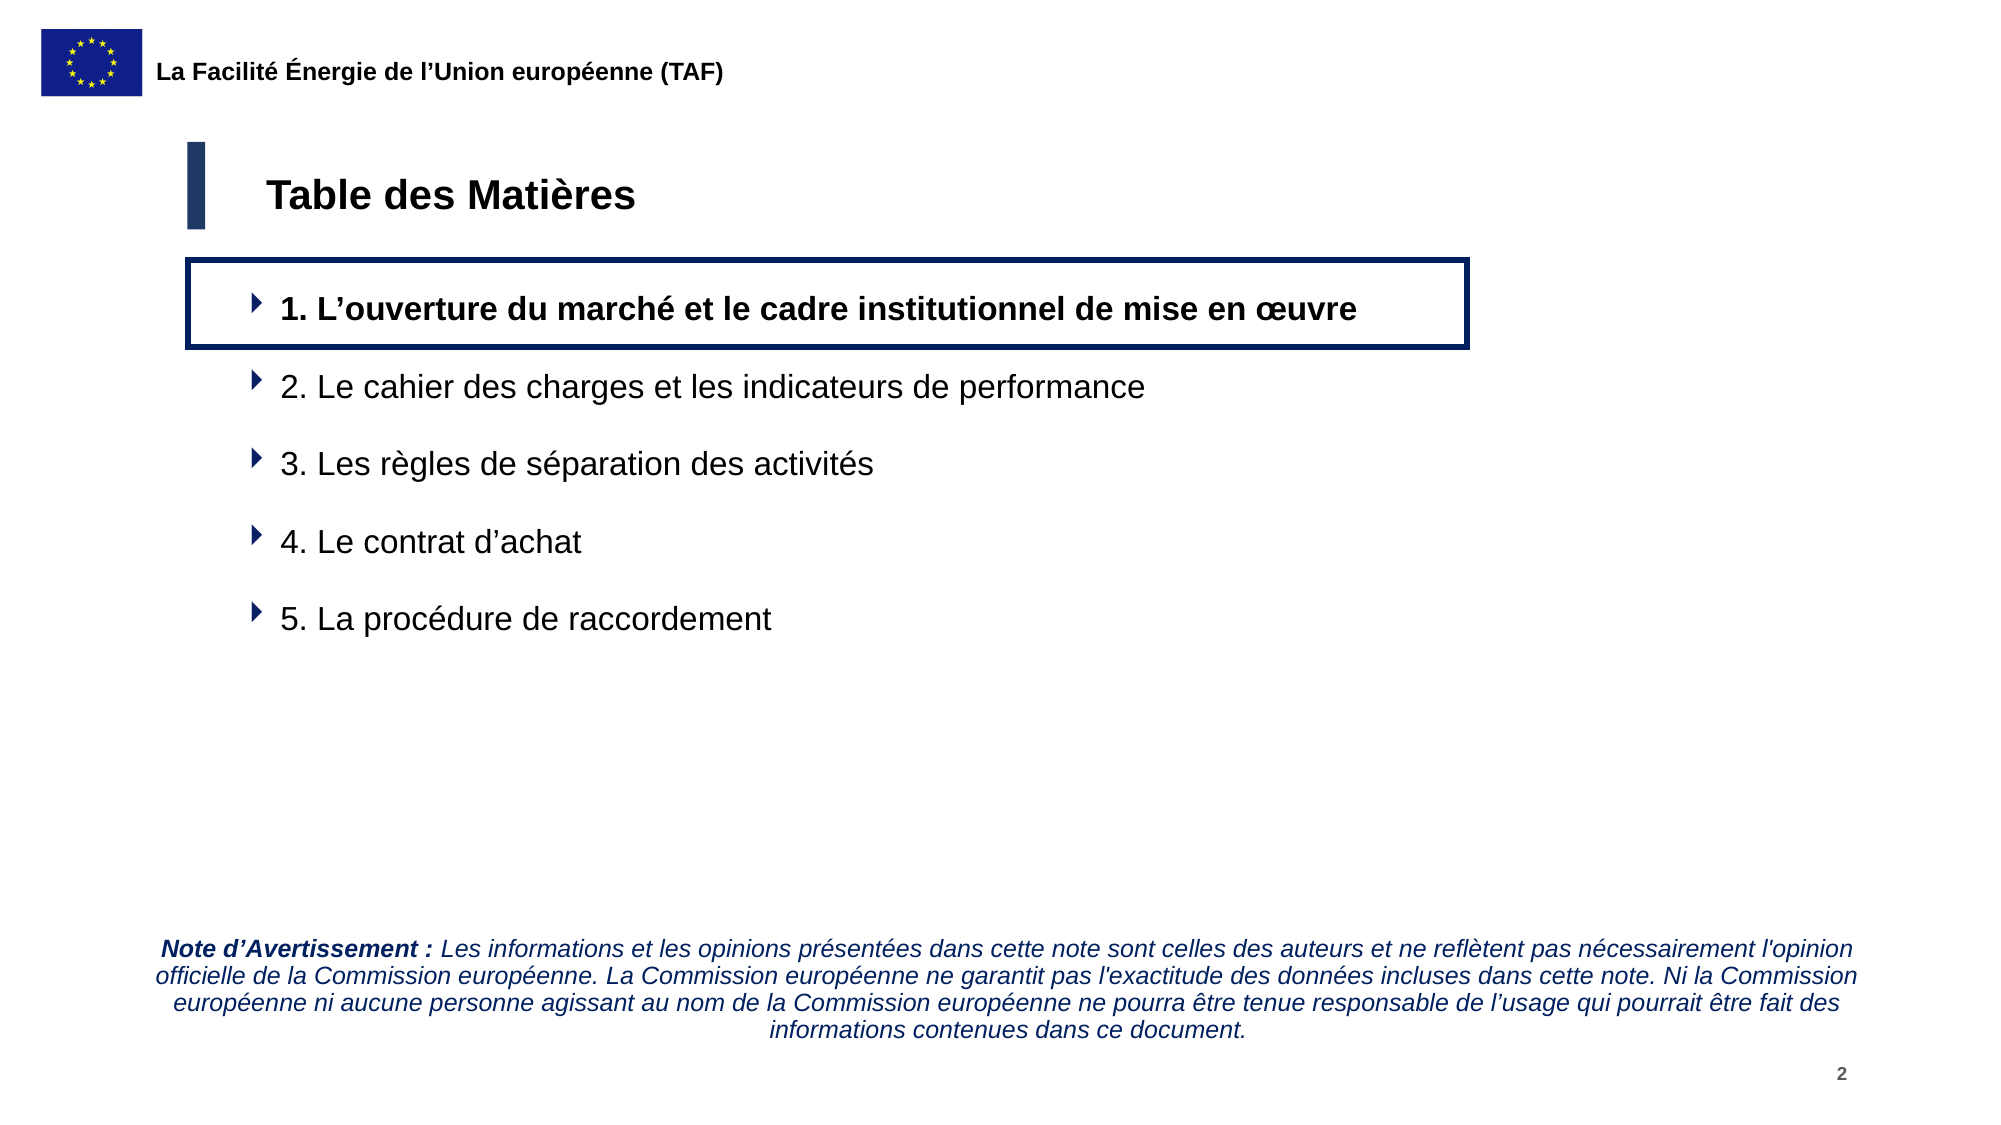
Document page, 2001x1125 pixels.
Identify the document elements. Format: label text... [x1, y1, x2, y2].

text_box [187, 259, 1468, 348]
picture [39, 27, 144, 98]
text_box 1. L’ouverture du marché et le cadre institutionnel de mise en œuvre 2. Le cahier des charges et les indicateurs de performance 3. Les règles de séparation des activités 4. Le contrat d’achat 5. La procédure de raccordement [241, 348, 1468, 672]
text_box Table des Matières [266, 141, 1367, 227]
text_box [187, 141, 206, 230]
text_box Note d’Avertissement : Les informations et les opinions présentées dans cette note sont celles des auteurs et ne reflètent pas nécessairement l'opinion officielle de la Commission européenne. La Commission européenne ne garantit pas l'exactitude des données incluses dans cette note. Ni la Commission européenne ni aucune personne agissant au nom de la Commission européenne ne pourra être tenue responsable de l’usage qui pourrait être fait des informations contenues dans ce document. [109, 928, 1909, 1051]
text_box 2 [1412, 1042, 1863, 1103]
